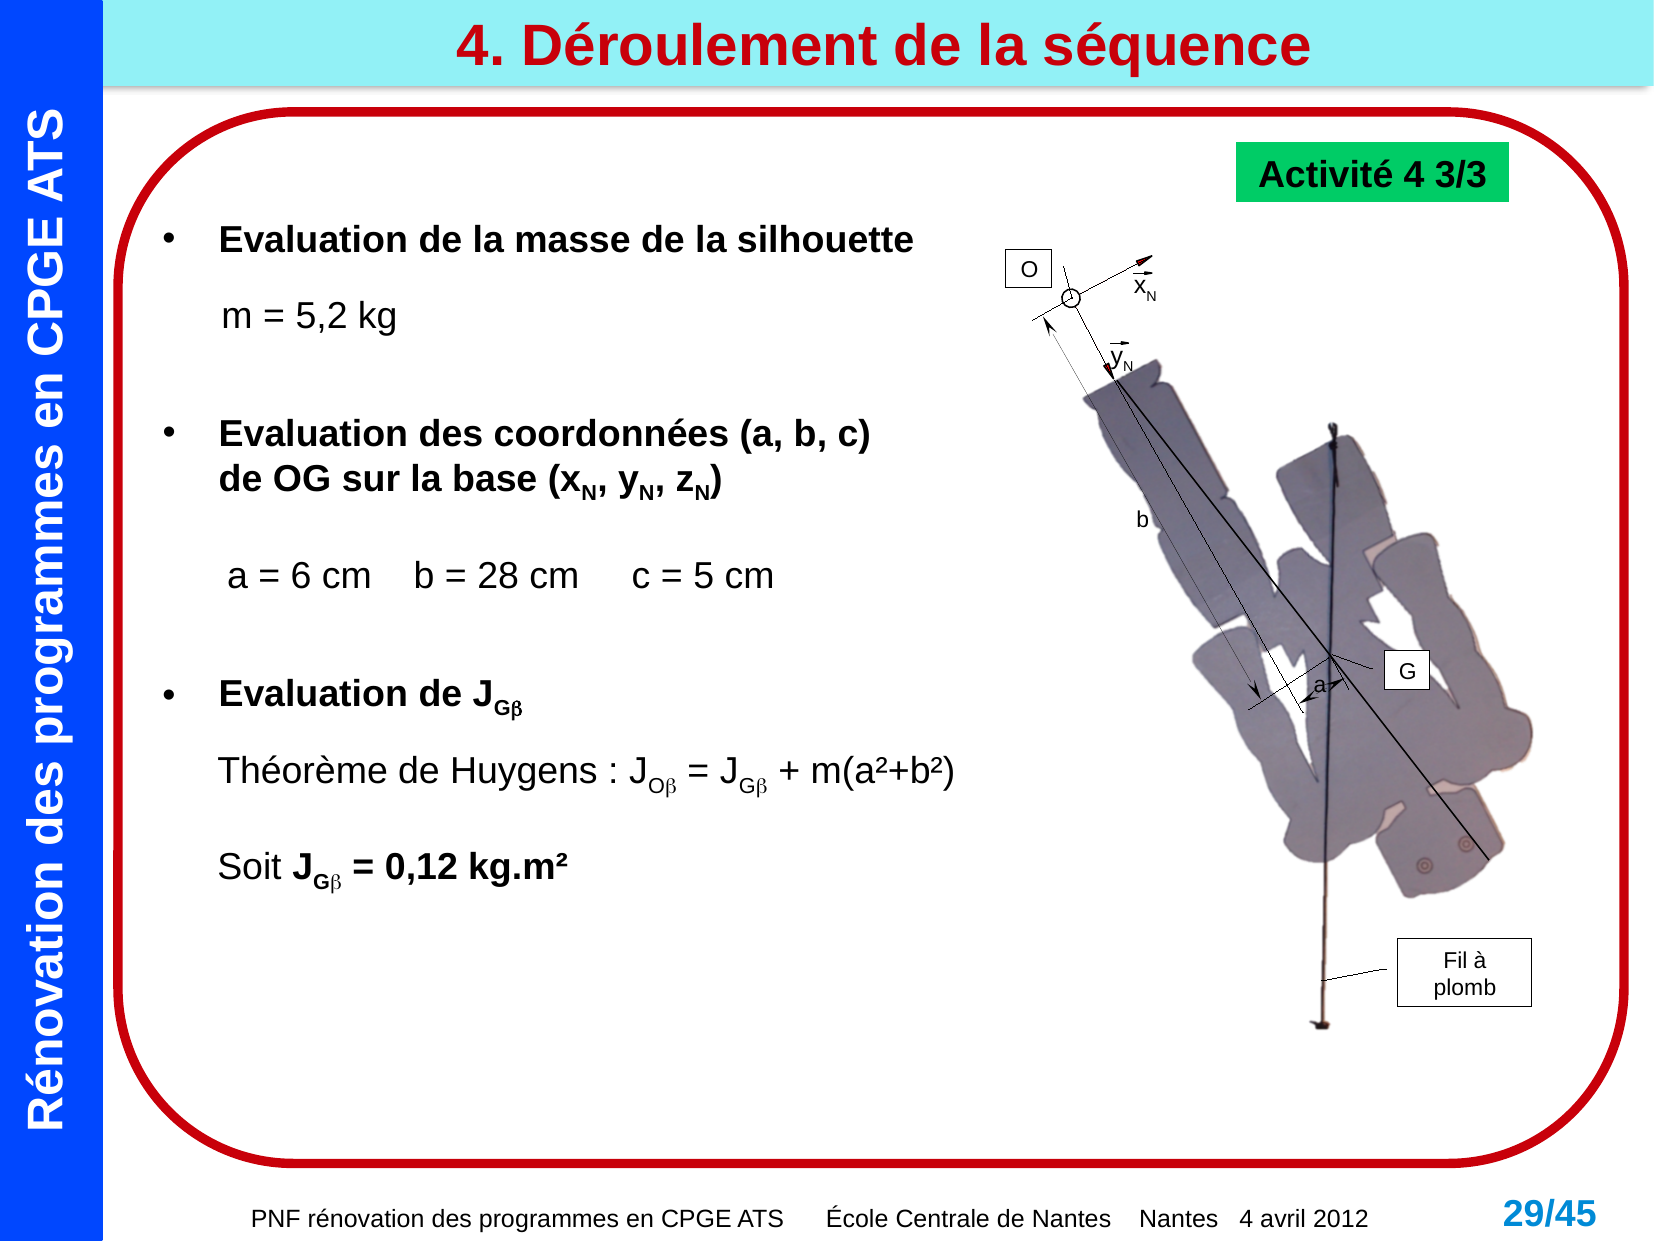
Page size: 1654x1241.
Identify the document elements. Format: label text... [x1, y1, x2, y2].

text_box Activité 4 3/3 [1236, 142, 1509, 202]
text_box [1005, 237, 1590, 1058]
text_box Théorème de Huygens : JOb = JGb + m(a²+b²) Soit JGb = 0,12 kg.m² [202, 739, 981, 992]
text_box m = 5,2 kg [206, 283, 503, 343]
text_box [115, 109, 1627, 1166]
text_box a = 6 cm b = 28 cm c = 5 cm [212, 543, 852, 603]
text_box 4. Déroulement de la séquence [442, 0, 1328, 85]
